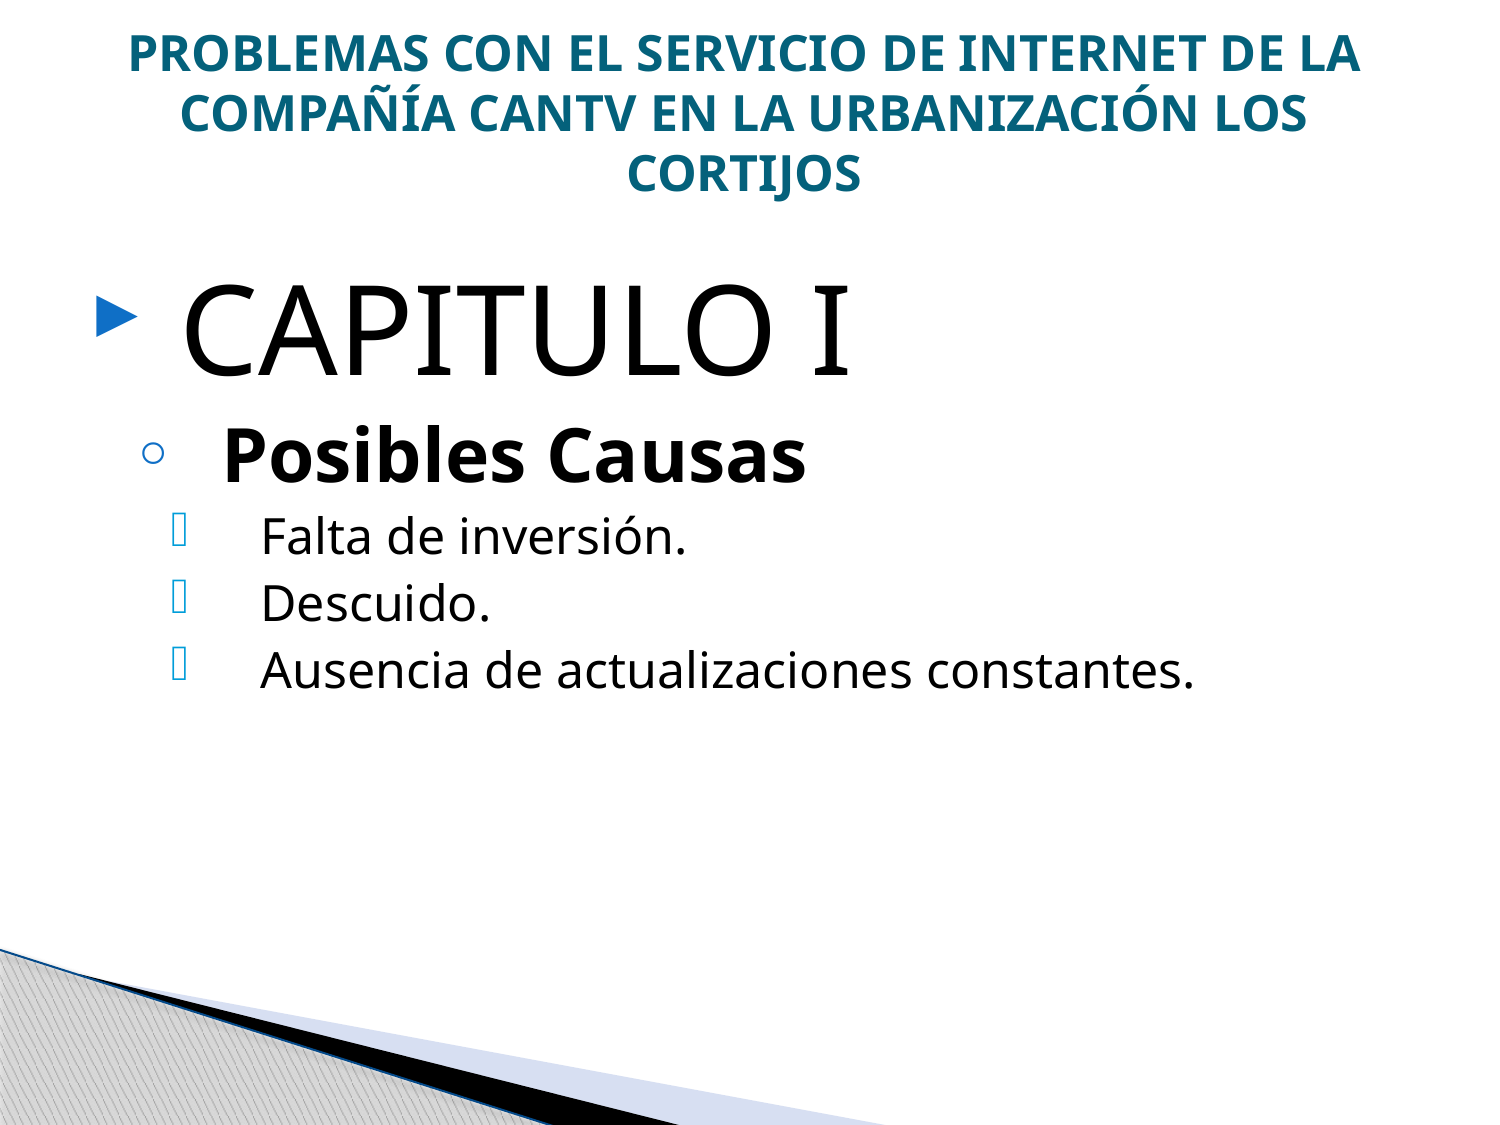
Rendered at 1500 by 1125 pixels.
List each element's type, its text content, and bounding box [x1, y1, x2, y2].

title PROBLEMAS CON EL SERVICIO DE INTERNET DE LA COMPAÑÍA CANTV EN LA URBANIZACIÓN LOS CORTIJOS [46, 46, 1442, 176]
list CAPITULO I Posibles Causas Falta de inversión. Descuido. Ausencia de actualizaciones constantes. [75, 243, 1425, 986]
